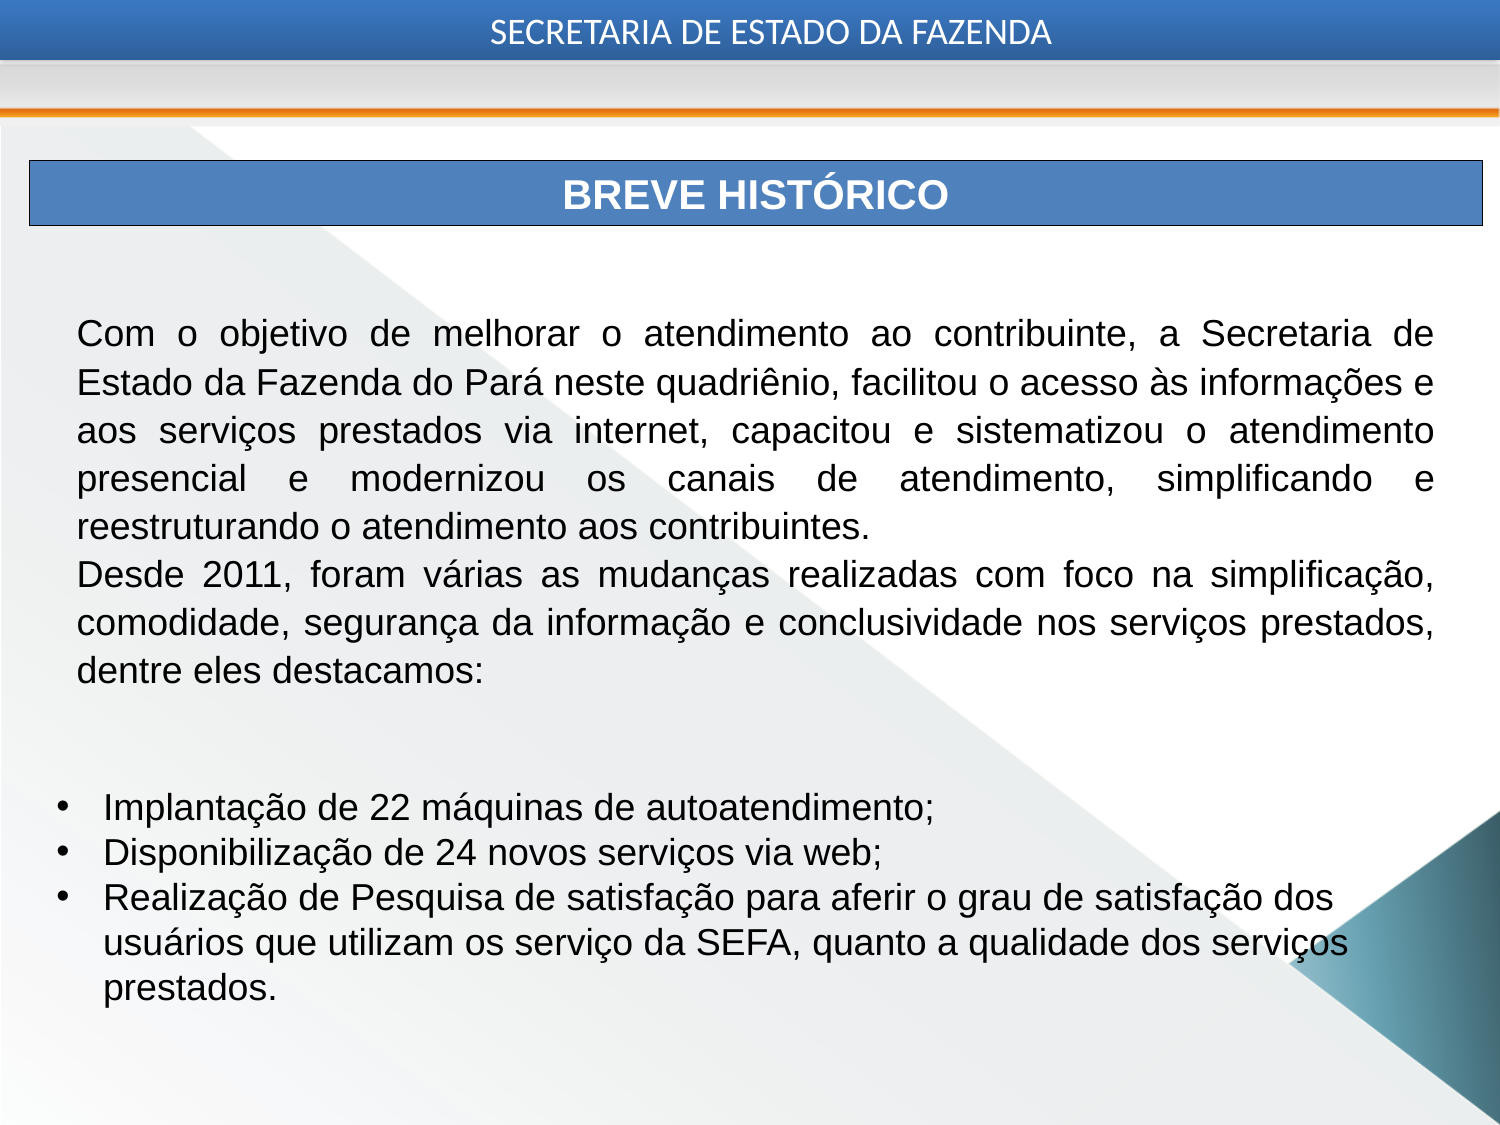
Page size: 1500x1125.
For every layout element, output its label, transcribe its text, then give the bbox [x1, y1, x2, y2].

picture [0, 60, 1500, 1125]
text_box Implantação de 22 máquinas de autoatendimento; Disponibilização de 24 novos serviços via web; Realização de Pesquisa de satisfação para aferir o grau de satisfação dos usuários que utilizam os serviço da SEFA, quanto a qualidade dos serviços prestados. [41, 775, 1450, 1016]
text_box SECRETARIA DE ESTADO DA FAZENDA [0, 0, 1500, 60]
text_box BREVE HISTÓRICO [29, 160, 1483, 226]
text_box Com o objetivo de melhorar o atendimento ao contribuinte, a Secretaria de Estado da Fazenda do Pará neste quadriênio, facilitou o acesso às informações e aos serviços prestados via internet, capacitou e sistematizou o atendimento presencial e modernizou os canais de atendimento, simplificando e reestruturando o atendimento aos contribuintes. Desde 2011, foram várias as mudanças realizadas com foco na simplificação, comodidade, segurança da informação e conclusividade nos serviços prestados, dentre eles destacamos: [61, 298, 1450, 699]
